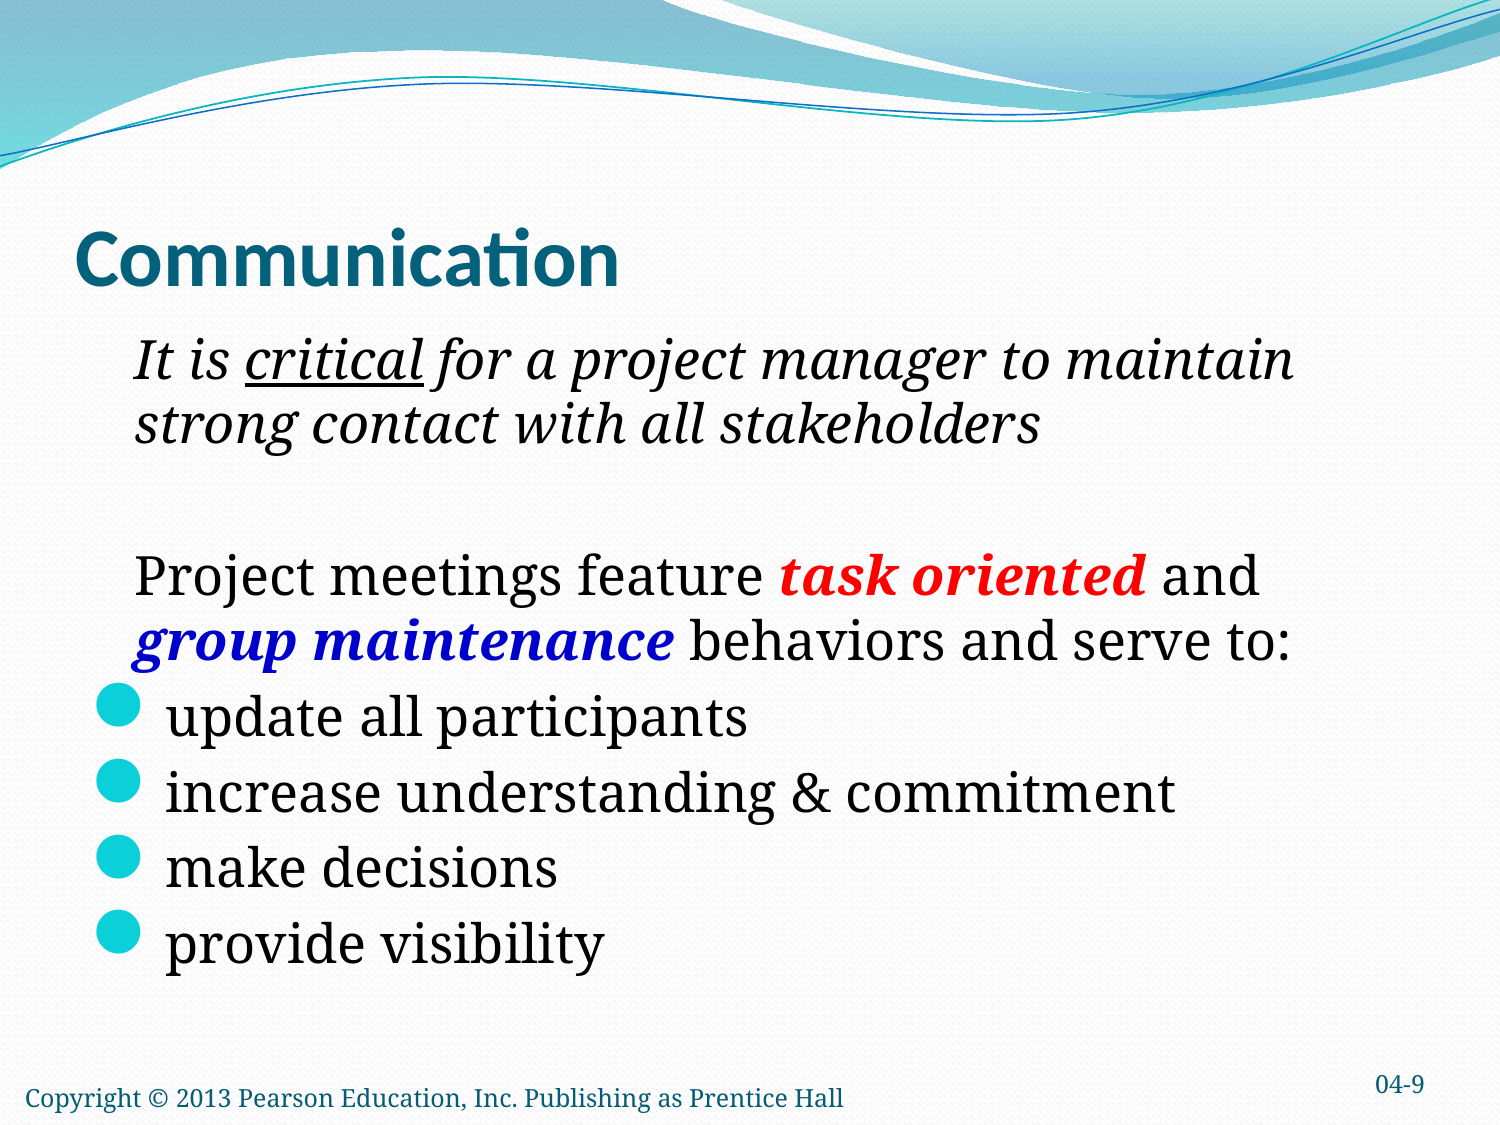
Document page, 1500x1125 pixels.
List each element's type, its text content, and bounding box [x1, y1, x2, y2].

text_box Copyright © 2013 Pearson Education, Inc. Publishing as Prentice Hall [24, 1074, 988, 1113]
title Communication [74, 115, 1426, 304]
slide_number 04-9 [1299, 1042, 1425, 1103]
list It is critical for a project manager to maintain strong contact with all stakeholders Project meetings feature task oriented and group maintenance behaviors and serve to: update all participants increase understanding & commitment make decisions provide visibility [74, 317, 1426, 1038]
